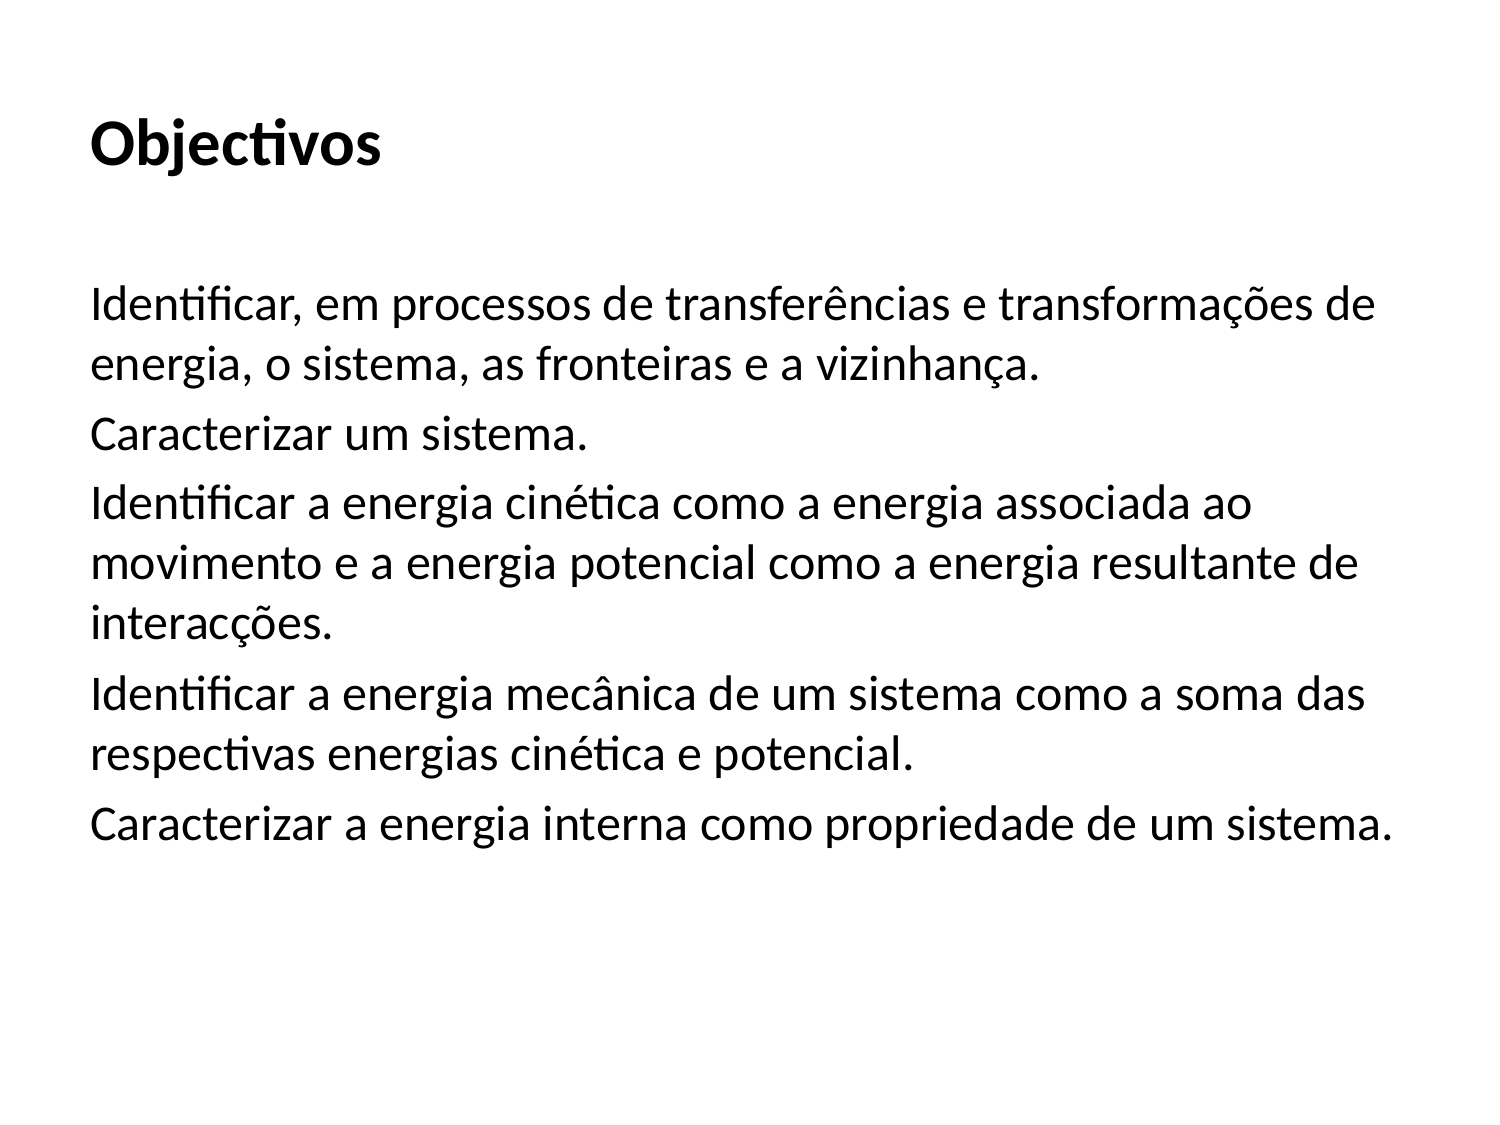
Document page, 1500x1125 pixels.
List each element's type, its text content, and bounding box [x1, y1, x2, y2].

title Objectivos [75, 45, 1425, 233]
list Identificar, em processos de transferências e transformações de energia, o sistema, as fronteiras e a vizinhança. Caracterizar um sistema. Identificar a energia cinética como a energia associada ao movimento e a energia potencial como a energia resultante de interacções. Identificar a energia mecânica de um sistema como a soma das respectivas energias cinética e potencial. Caracterizar a energia interna como propriedade de um sistema. [75, 262, 1425, 1005]
